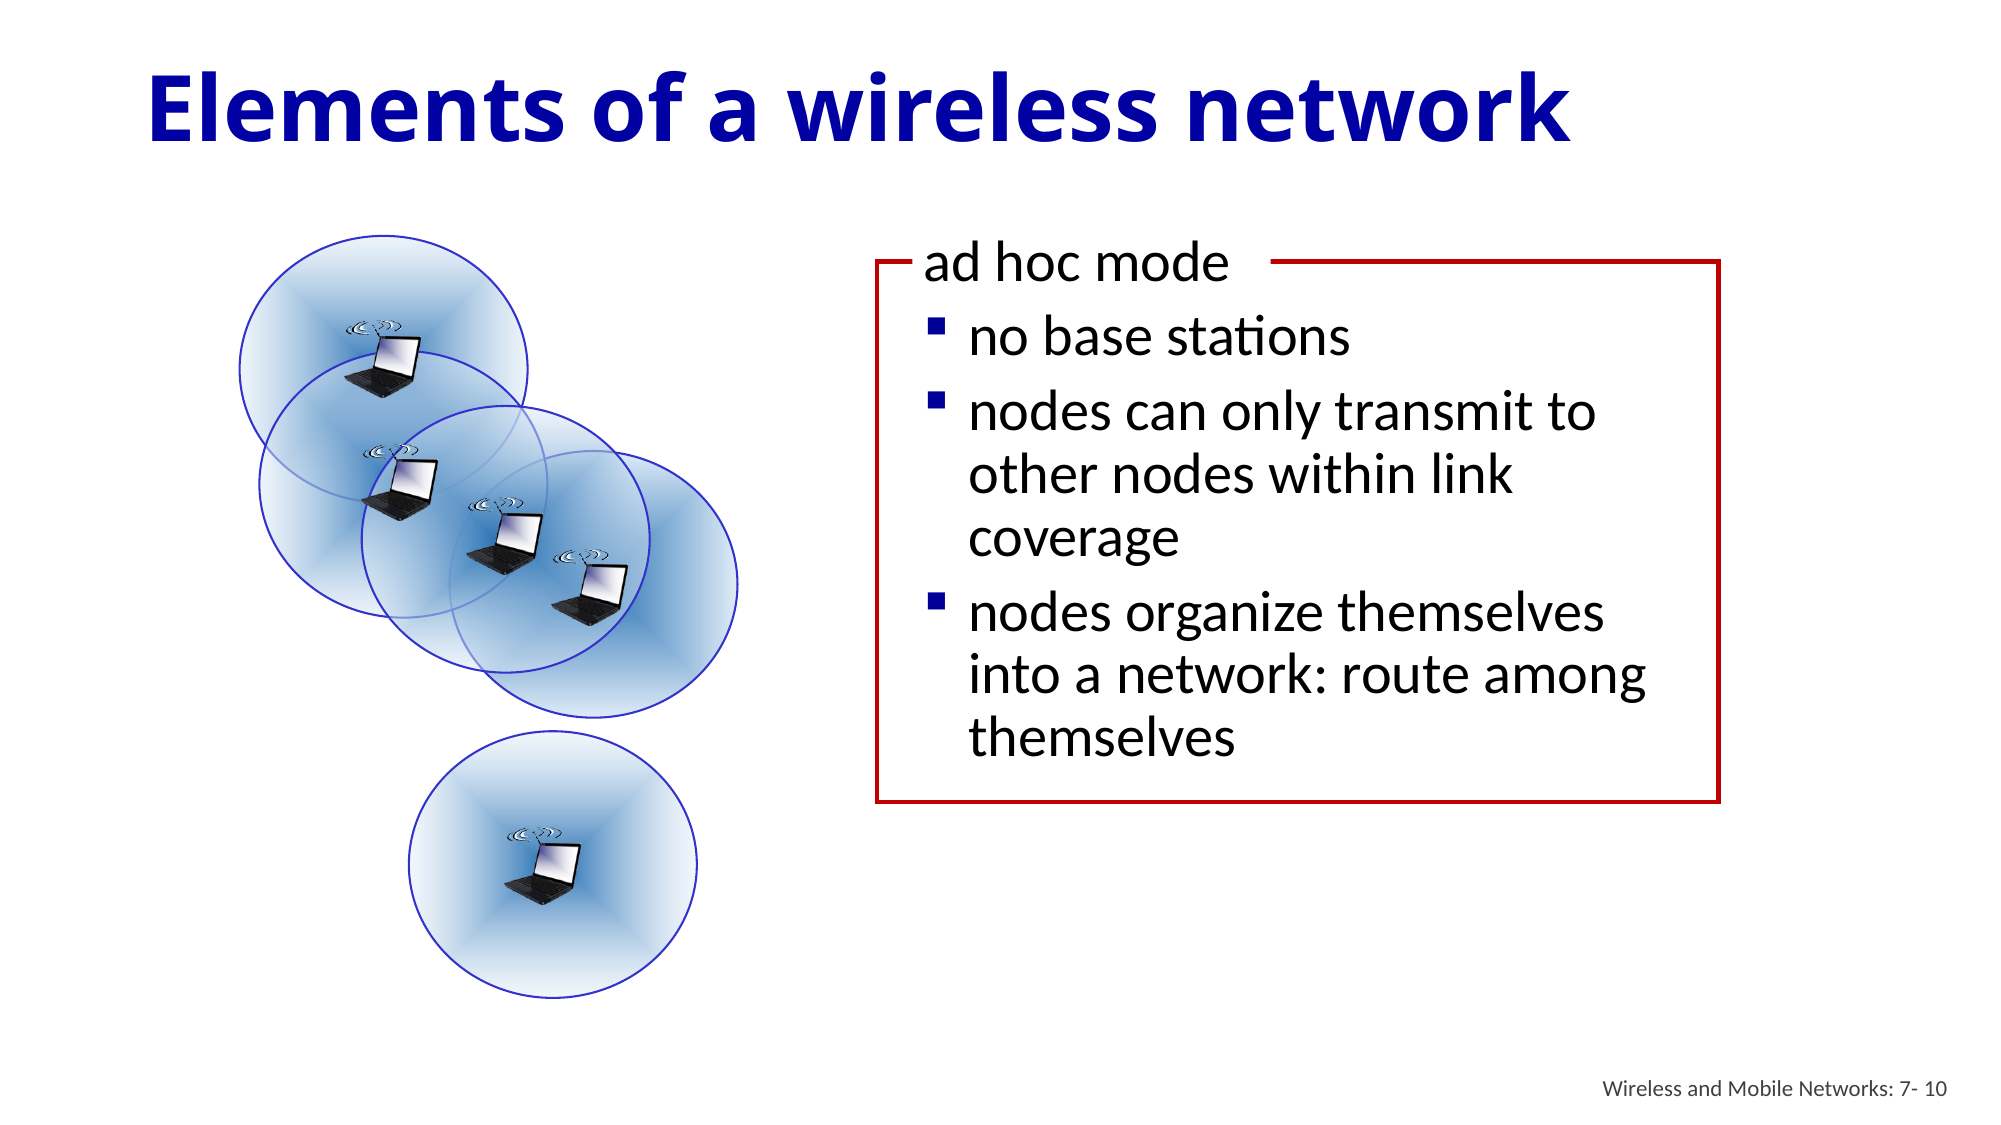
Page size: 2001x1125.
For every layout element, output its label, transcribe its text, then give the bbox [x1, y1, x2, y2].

text_box [876, 261, 1719, 802]
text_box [504, 825, 581, 905]
text_box [239, 235, 528, 445]
text_box [408, 731, 697, 998]
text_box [361, 442, 438, 521]
text_box [361, 405, 650, 673]
slide_number Wireless and Mobile Networks: 7- 10 [1512, 1056, 1963, 1117]
text_box ad hoc mode no base stations nodes can only transmit to other nodes within link coverage nodes organize themselves into a network: route among themselves [908, 223, 1694, 647]
text_box [484, 452, 738, 718]
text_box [466, 495, 543, 575]
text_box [551, 547, 628, 626]
text_box [259, 351, 520, 617]
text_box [344, 318, 421, 398]
title Elements of a wireless network [129, 38, 1855, 186]
